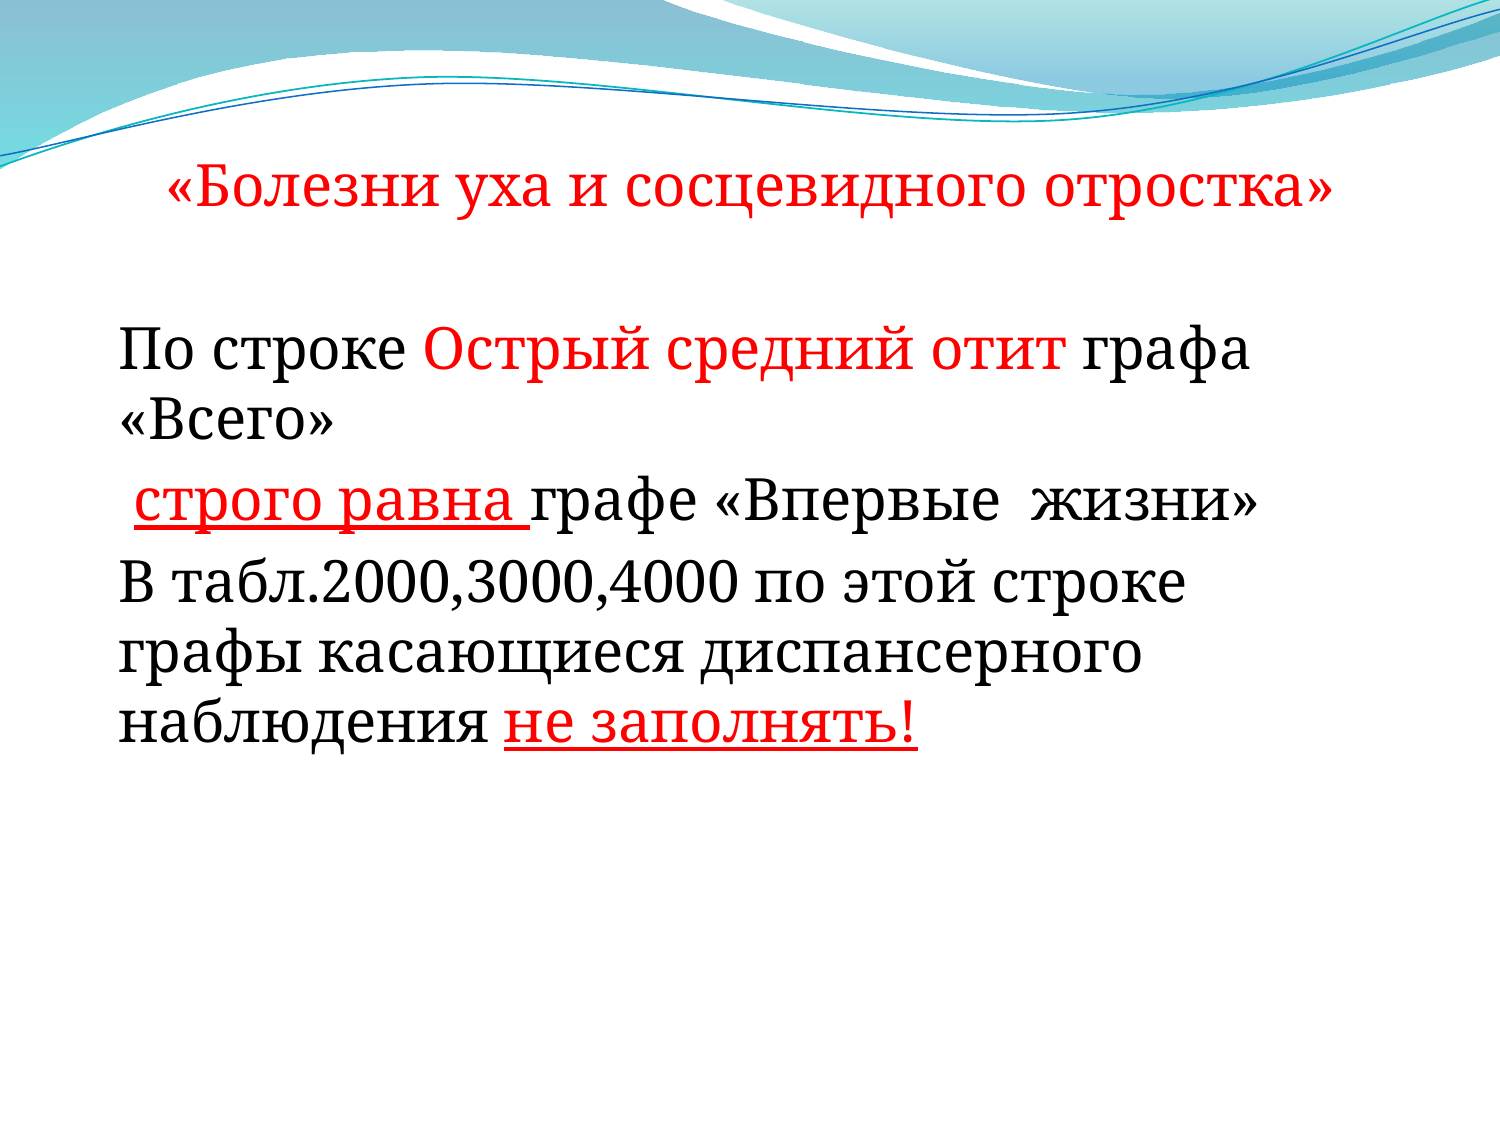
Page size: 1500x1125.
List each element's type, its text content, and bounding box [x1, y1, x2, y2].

subtitle «Болезни уха и сосцевидного отростка» По строке Острый средний отит графа «Всего» строго равна графе «Впервые жизни» В табл.2000,3000,4000 по этой строке графы касающиеся диспансерного наблюдения не заполнять! [118, 140, 1394, 914]
